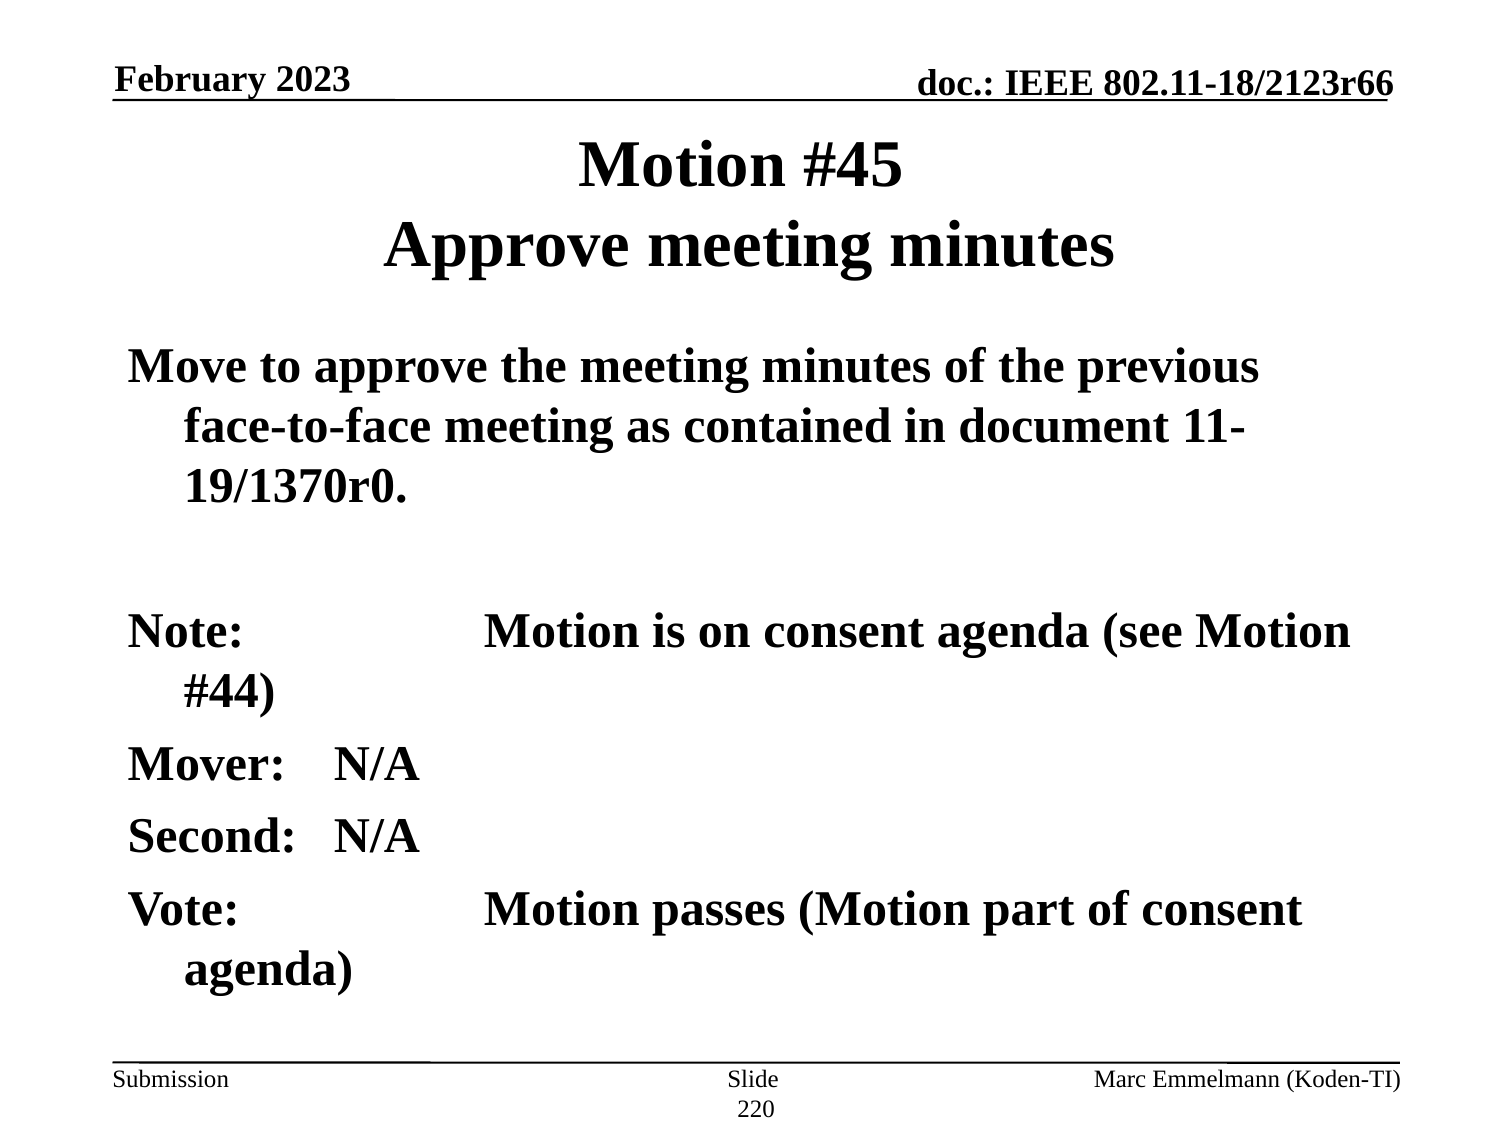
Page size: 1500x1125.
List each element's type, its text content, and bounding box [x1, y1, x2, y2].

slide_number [114, 54, 423, 100]
slide_number Slide 220 [712, 1061, 800, 1123]
title Motion #45 Approve meeting minutes [112, 112, 1388, 288]
footer Marc Emmelmann (Koden-TI) [878, 1061, 1402, 1093]
list Move to approve the meeting minutes of the previous face-to-face meeting as contained in document 11-19/1370r0. Note: Motion is on consent agenda (see Motion #44) Mover: N/A Second: N/A Vote: Motion passes (Motion part of consent agenda) [112, 324, 1388, 1000]
